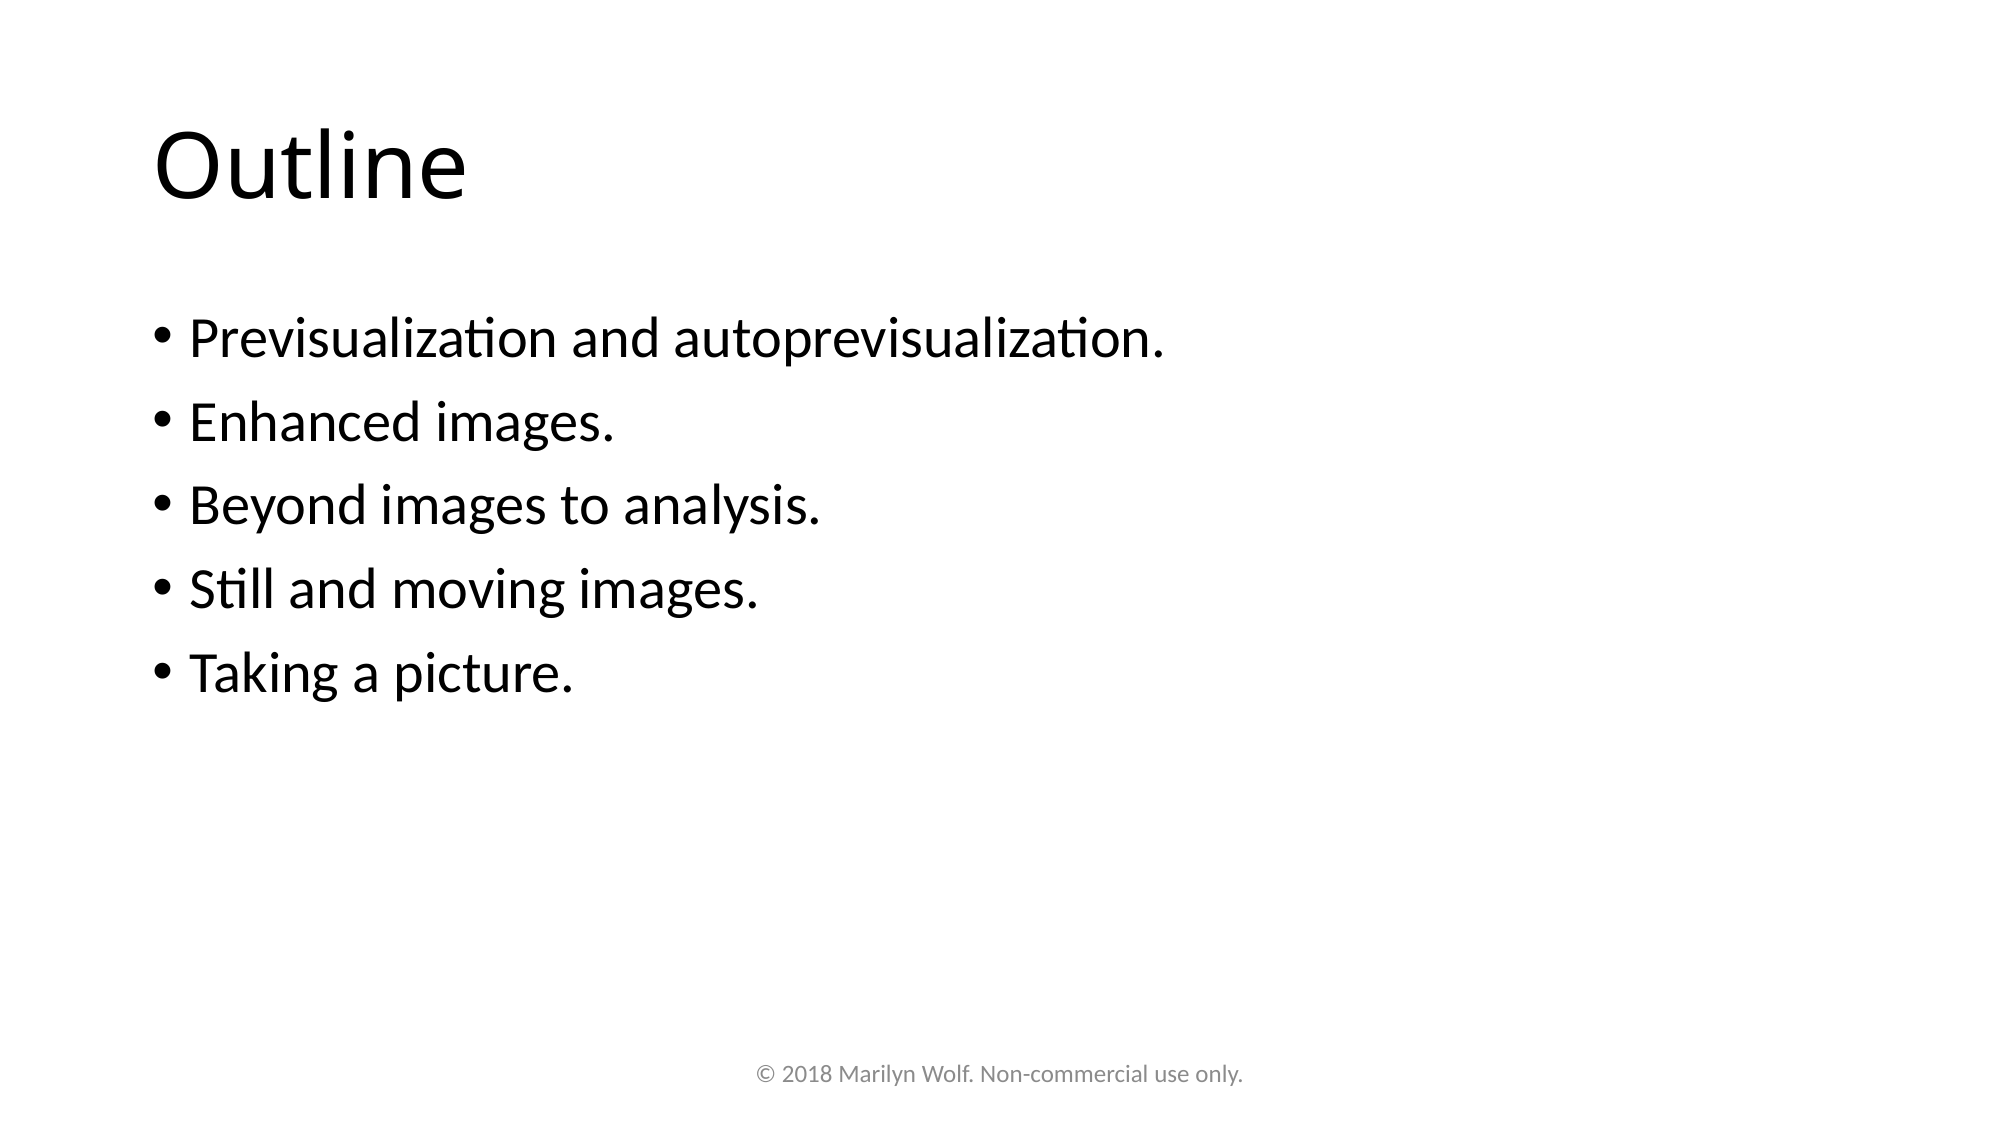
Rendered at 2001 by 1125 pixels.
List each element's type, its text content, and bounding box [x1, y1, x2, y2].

title Outline [137, 59, 1863, 278]
list Previsualization and autoprevisualization. Enhanced images. Beyond images to analysis. Still and moving images. Taking a picture. [137, 299, 1863, 1014]
footer © 2018 Marilyn Wolf. Non-commercial use only. [662, 1042, 1338, 1103]
